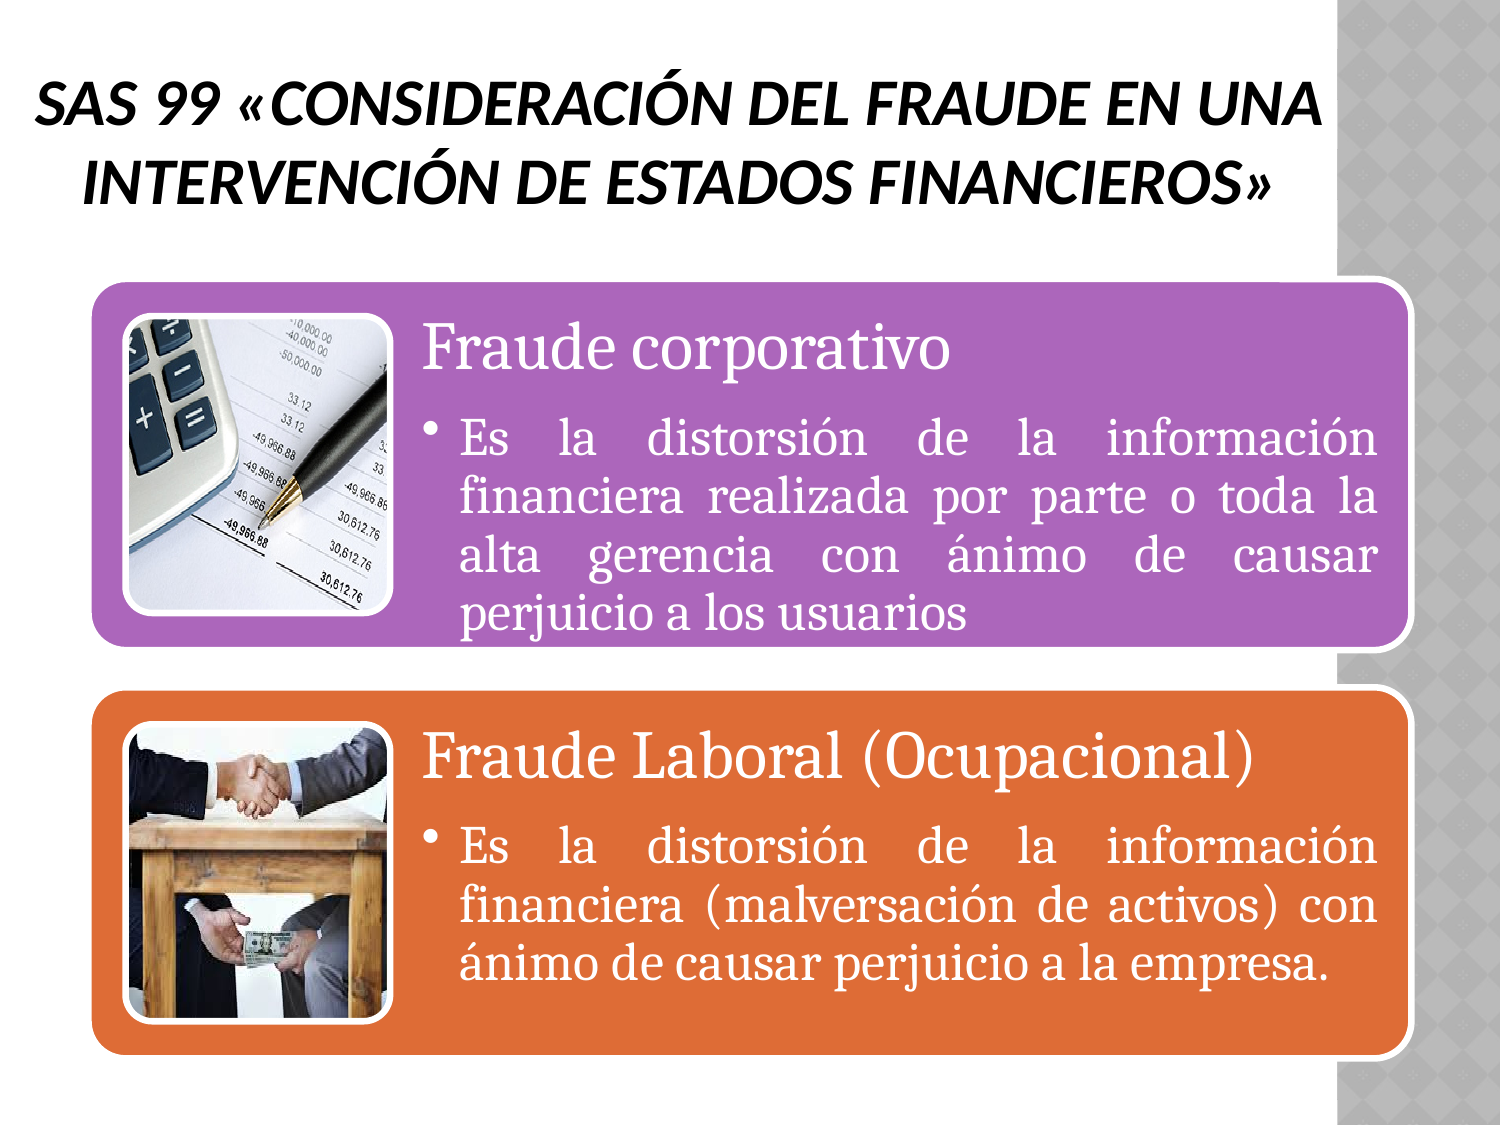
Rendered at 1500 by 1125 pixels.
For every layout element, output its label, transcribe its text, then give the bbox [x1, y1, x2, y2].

title SAS 99 «Consideración del fraude en una intervención de estados financieros» [0, 30, 1361, 219]
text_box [88, 278, 1412, 1059]
